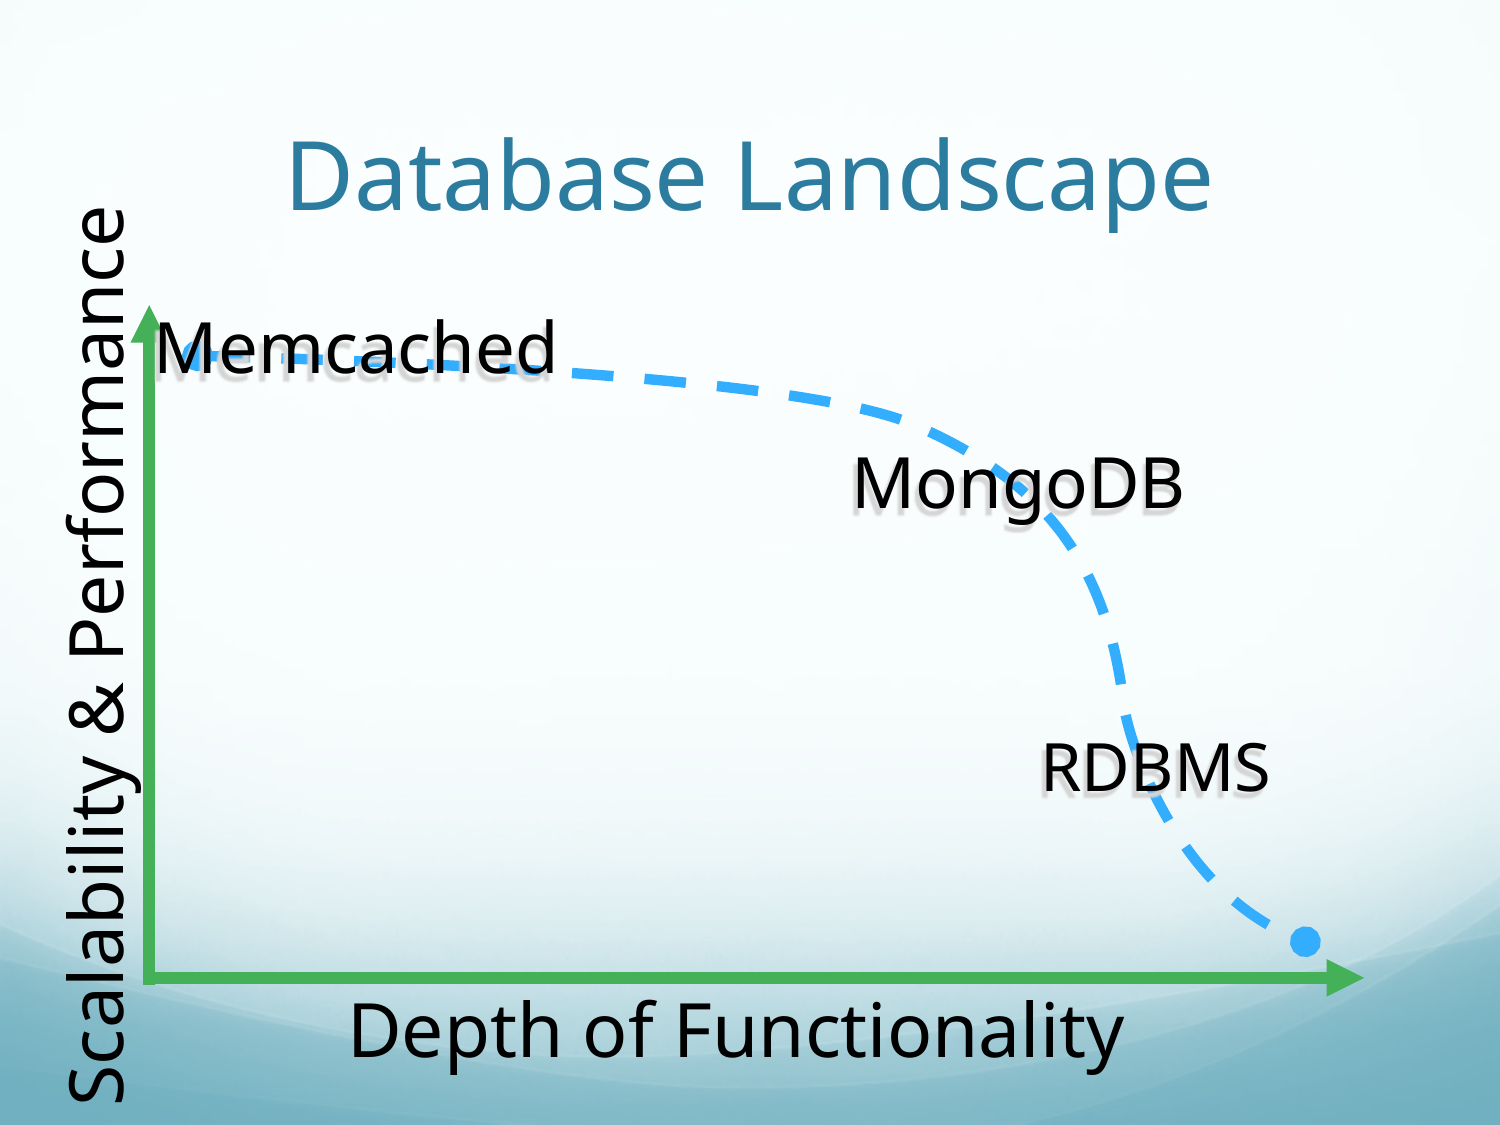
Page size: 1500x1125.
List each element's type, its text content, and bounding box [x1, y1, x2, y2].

text_box Depth of Functionality [341, 1003, 1158, 1078]
text_box Scalability & Performance [43, 184, 143, 1113]
title Database Landscape [90, 17, 1410, 237]
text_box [146, 304, 1365, 986]
